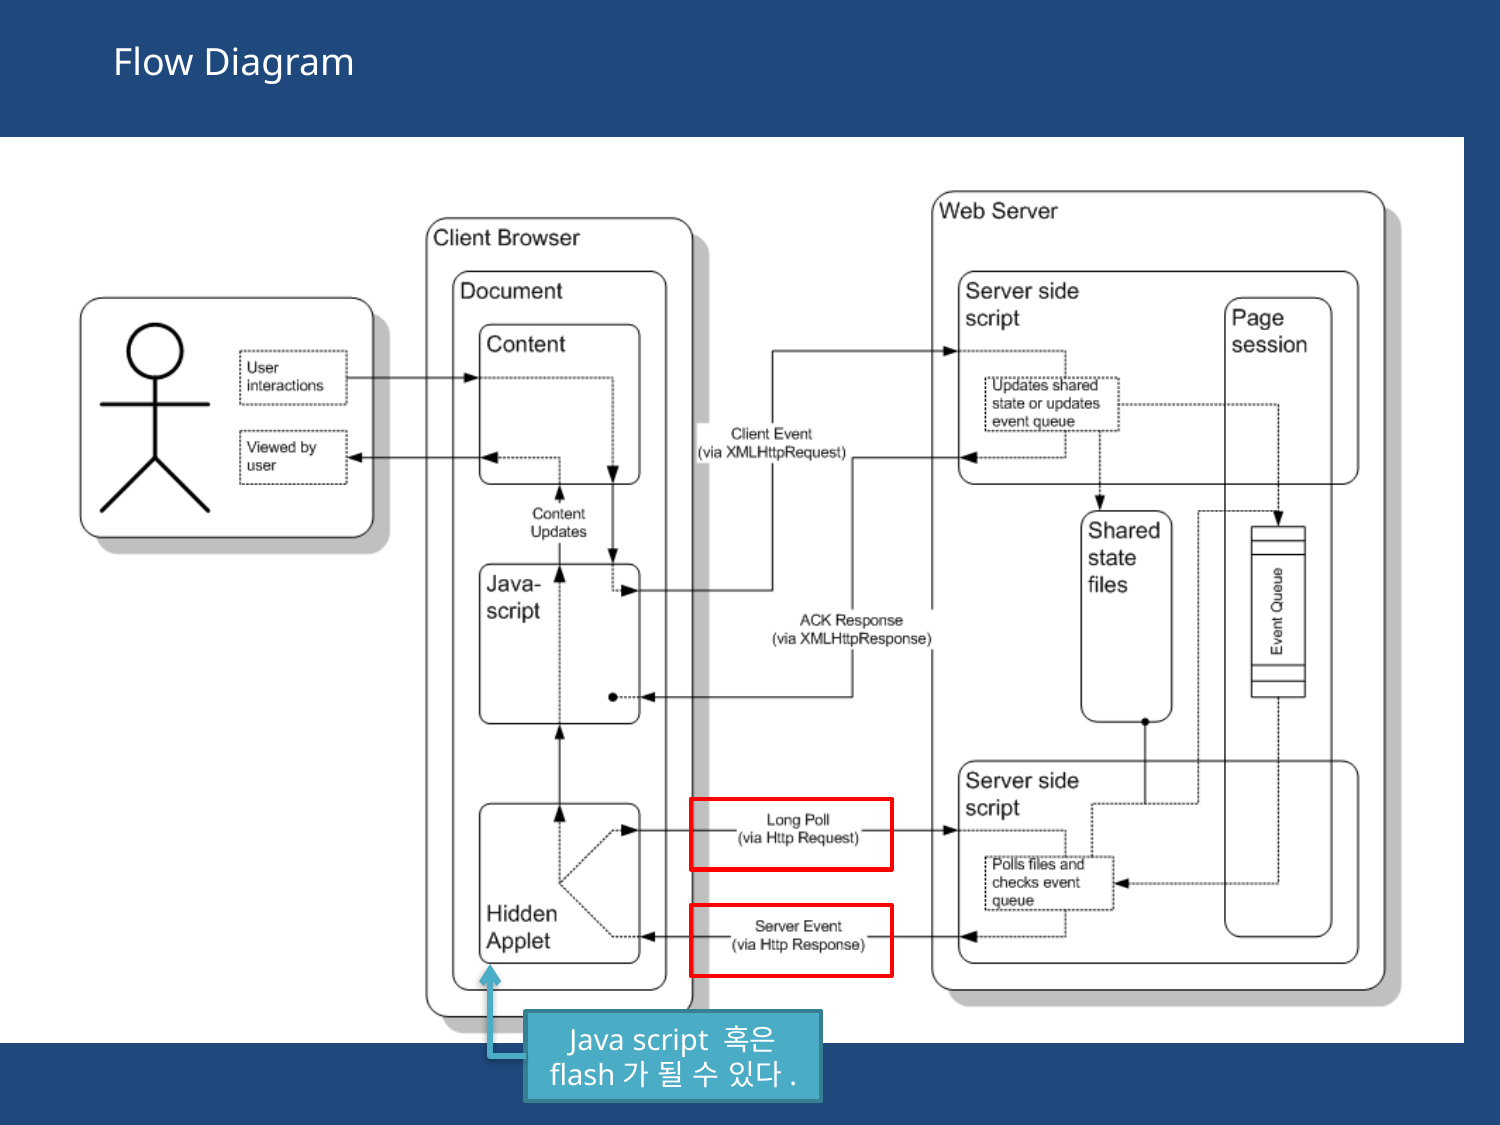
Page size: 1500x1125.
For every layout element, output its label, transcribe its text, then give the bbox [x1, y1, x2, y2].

text_box Flow Diagram [98, 30, 371, 91]
text_box Java script 혹은 flash가 될 수 있다. [523, 1051, 823, 1103]
picture [0, 136, 1464, 1043]
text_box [489, 963, 526, 1057]
